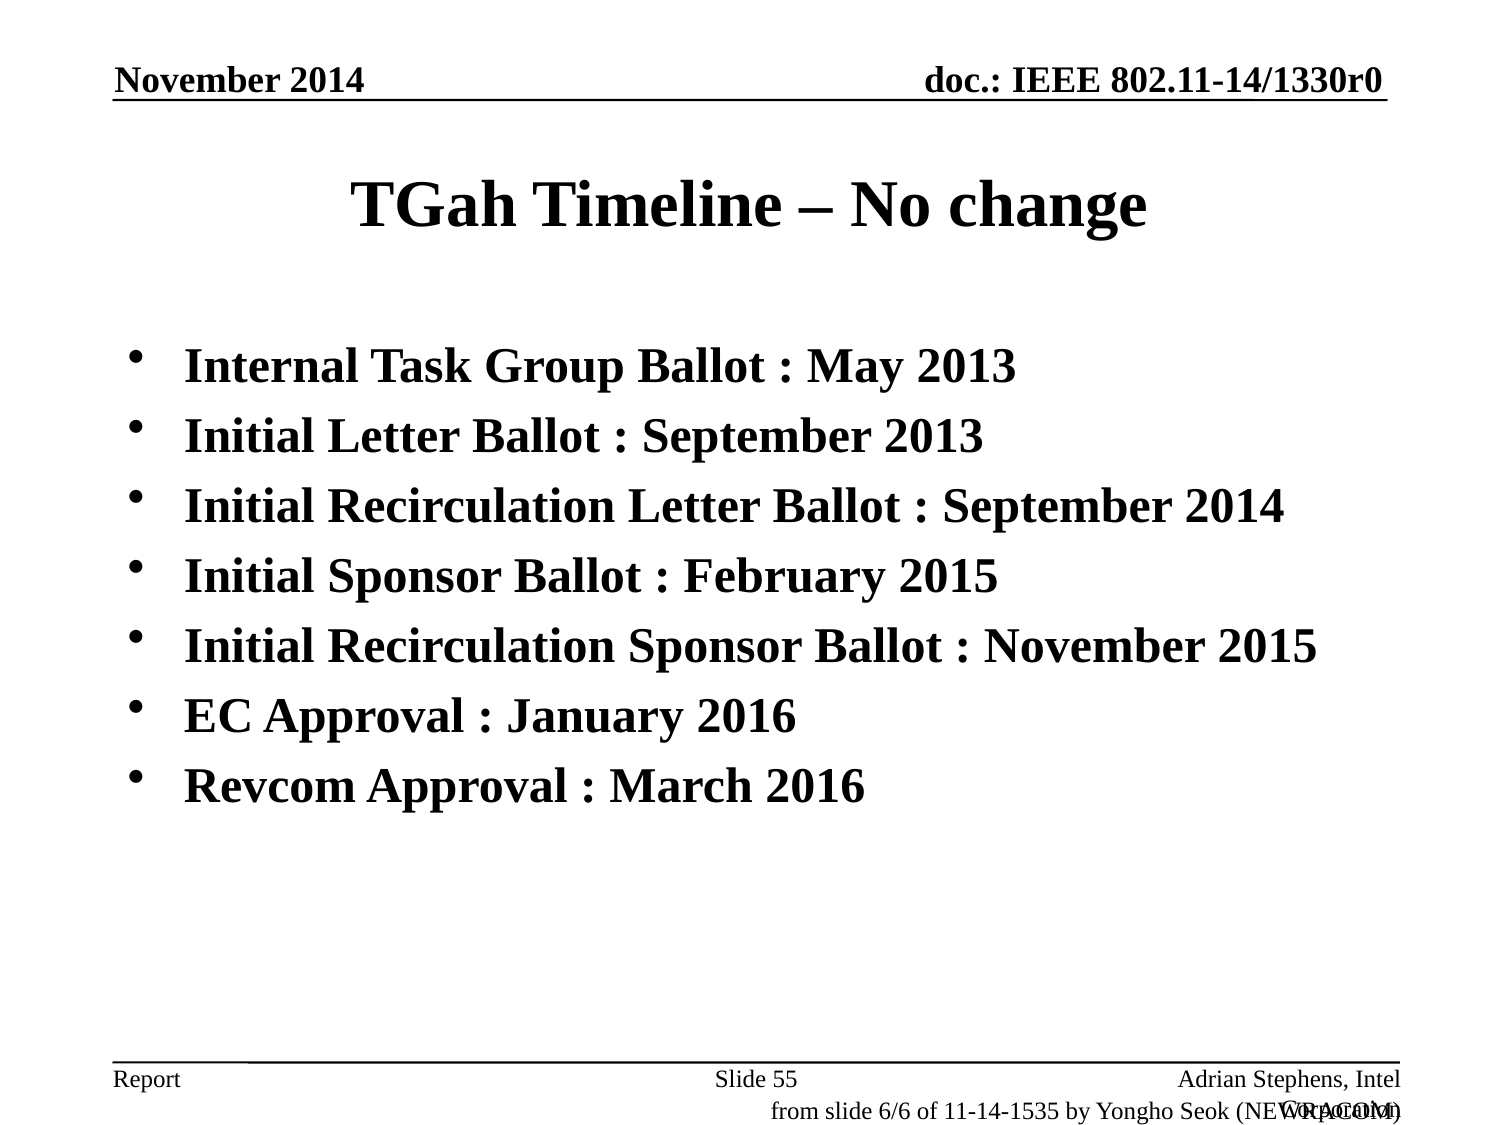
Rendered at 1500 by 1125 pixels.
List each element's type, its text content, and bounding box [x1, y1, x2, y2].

list Internal Task Group Ballot : May 2013 Initial Letter Ballot : September 2013 Initial Recirculation Letter Ballot : September 2014 Initial Sponsor Ballot : February 2015 Initial Recirculation Sponsor Ballot : November 2015 EC Approval : January 2016 Revcom Approval : March 2016 [112, 324, 1388, 850]
slide_number Slide 55 [712, 1061, 800, 1087]
title TGah Timeline – No change [112, 112, 1388, 288]
text_box from slide 6/6 of 11-14-1535 by Yongho Seok (NEWRACOM) [343, 1087, 1417, 1125]
footer Adrian Stephens, Intel Corporation [1092, 1061, 1402, 1087]
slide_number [114, 54, 374, 101]
